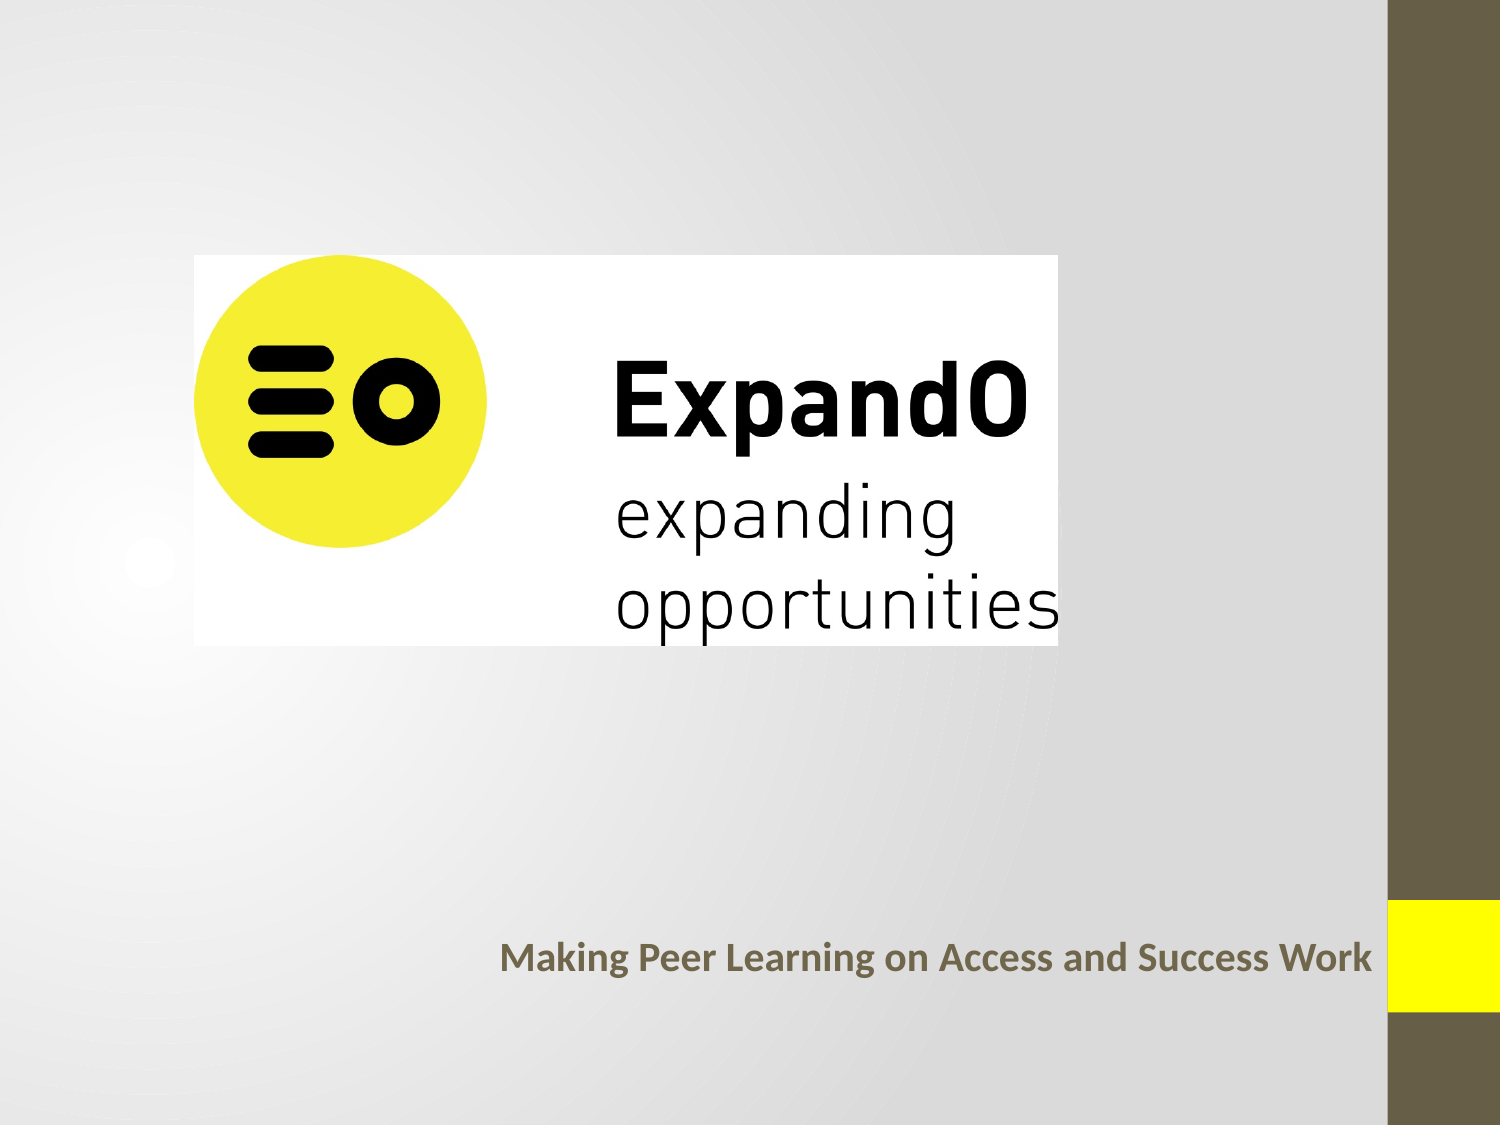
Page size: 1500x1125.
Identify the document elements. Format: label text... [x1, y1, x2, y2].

picture [194, 254, 1058, 646]
text_box Making Peer Learning on Access and Success Work [395, 922, 1388, 987]
